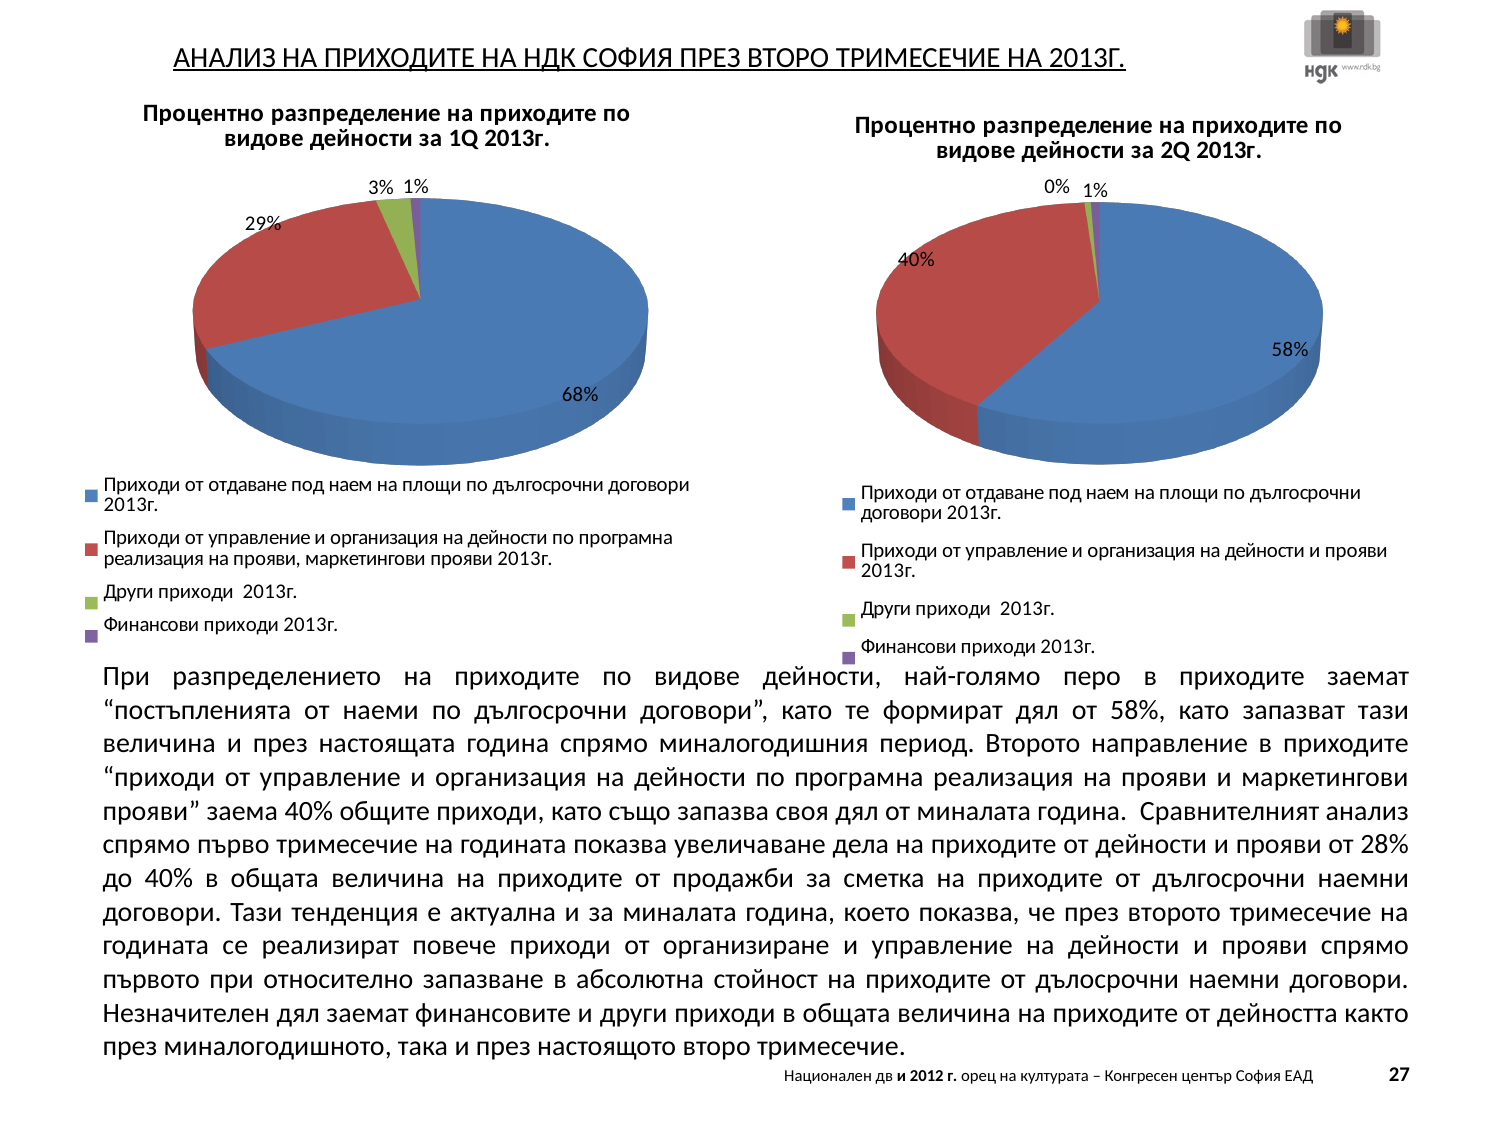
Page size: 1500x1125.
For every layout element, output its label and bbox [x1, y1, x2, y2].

text_box [599, 1042, 1425, 1103]
list [87, 650, 1425, 1075]
chart [24, 74, 751, 663]
text_box [75, 30, 1225, 114]
chart [774, 87, 1424, 676]
picture [1287, 0, 1397, 87]
